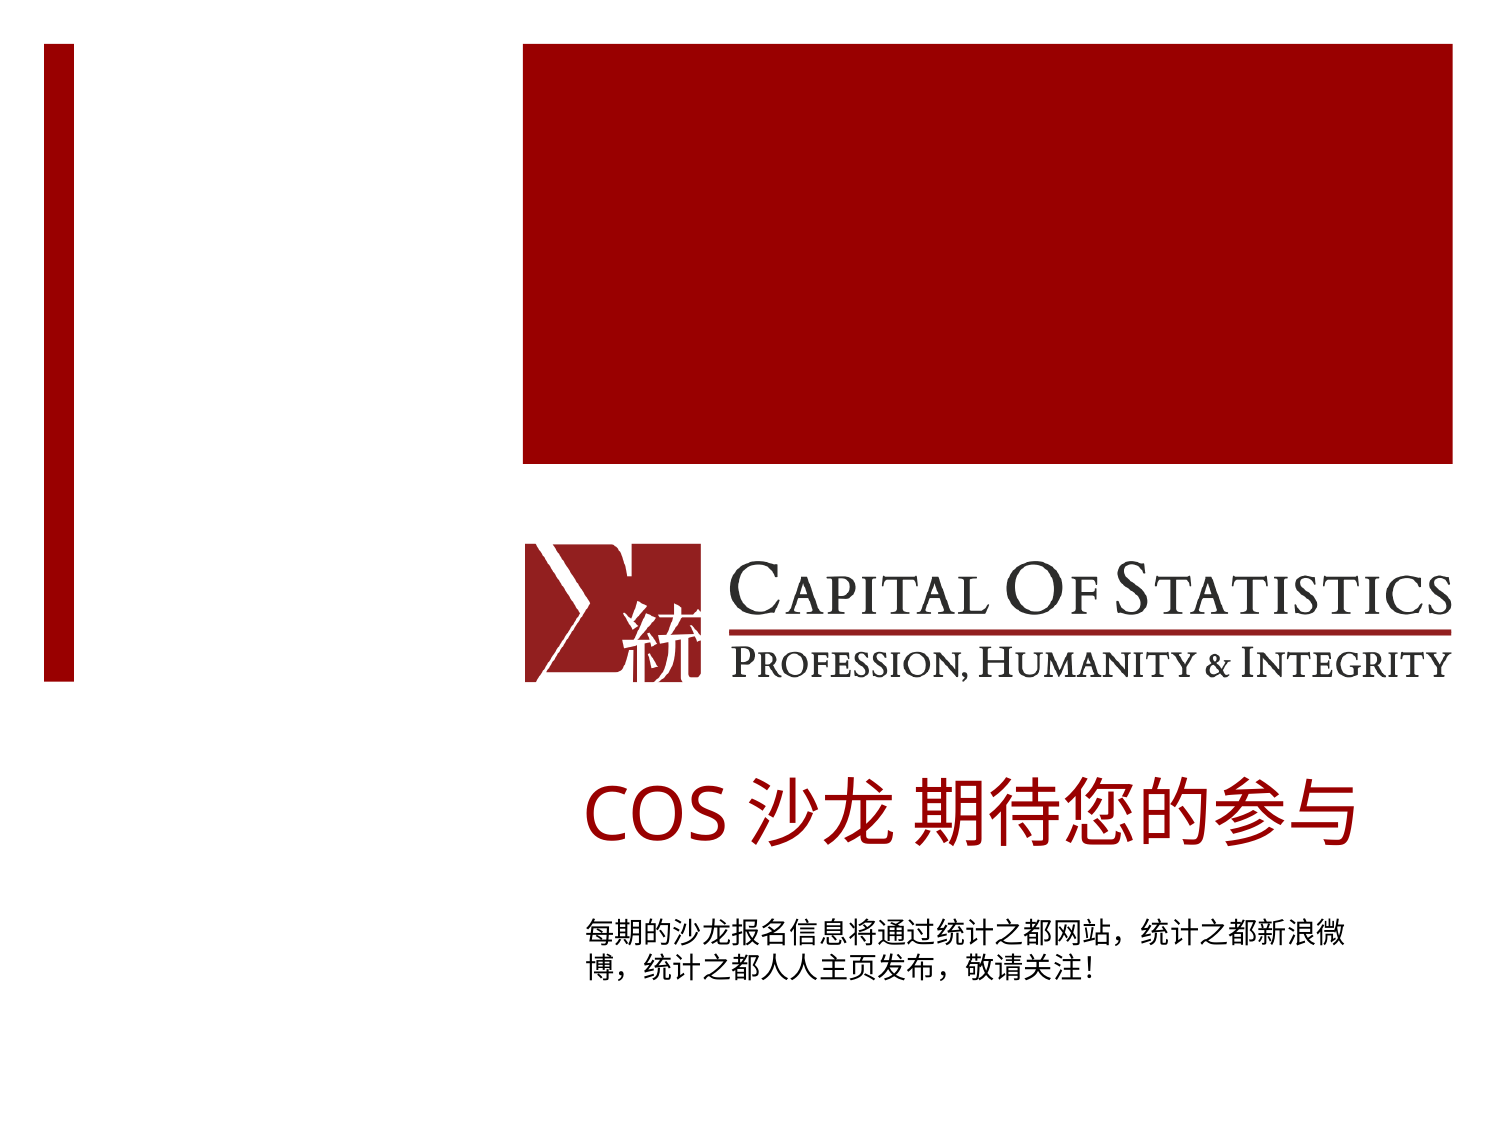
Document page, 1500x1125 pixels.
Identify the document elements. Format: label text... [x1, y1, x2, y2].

text_box 每期的沙龙报名信息将通过统计之都网站，统计之都新浪微博，统计之都人人主页发布，敬请关注！ [570, 906, 1385, 992]
title COS沙龙 期待您的参与 [525, 685, 1421, 863]
picture [524, 541, 1454, 685]
